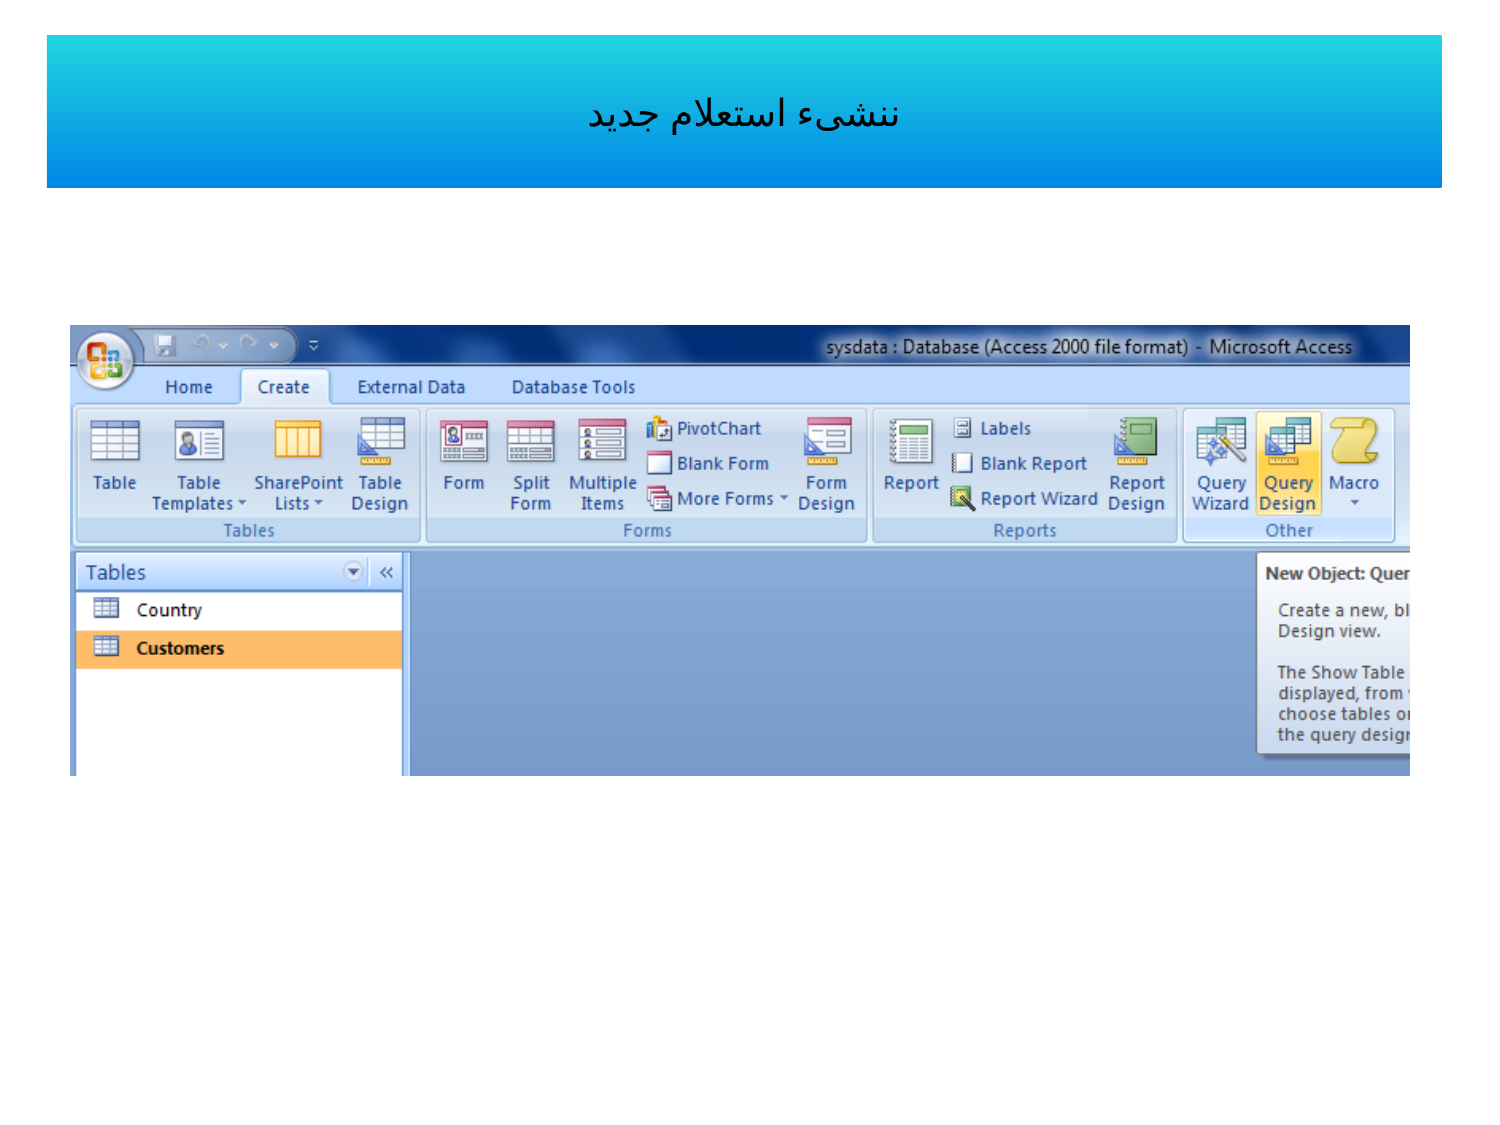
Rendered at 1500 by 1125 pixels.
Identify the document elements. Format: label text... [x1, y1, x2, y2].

picture [70, 325, 1410, 776]
title ننشىء استعلام جديد [46, 35, 1442, 188]
